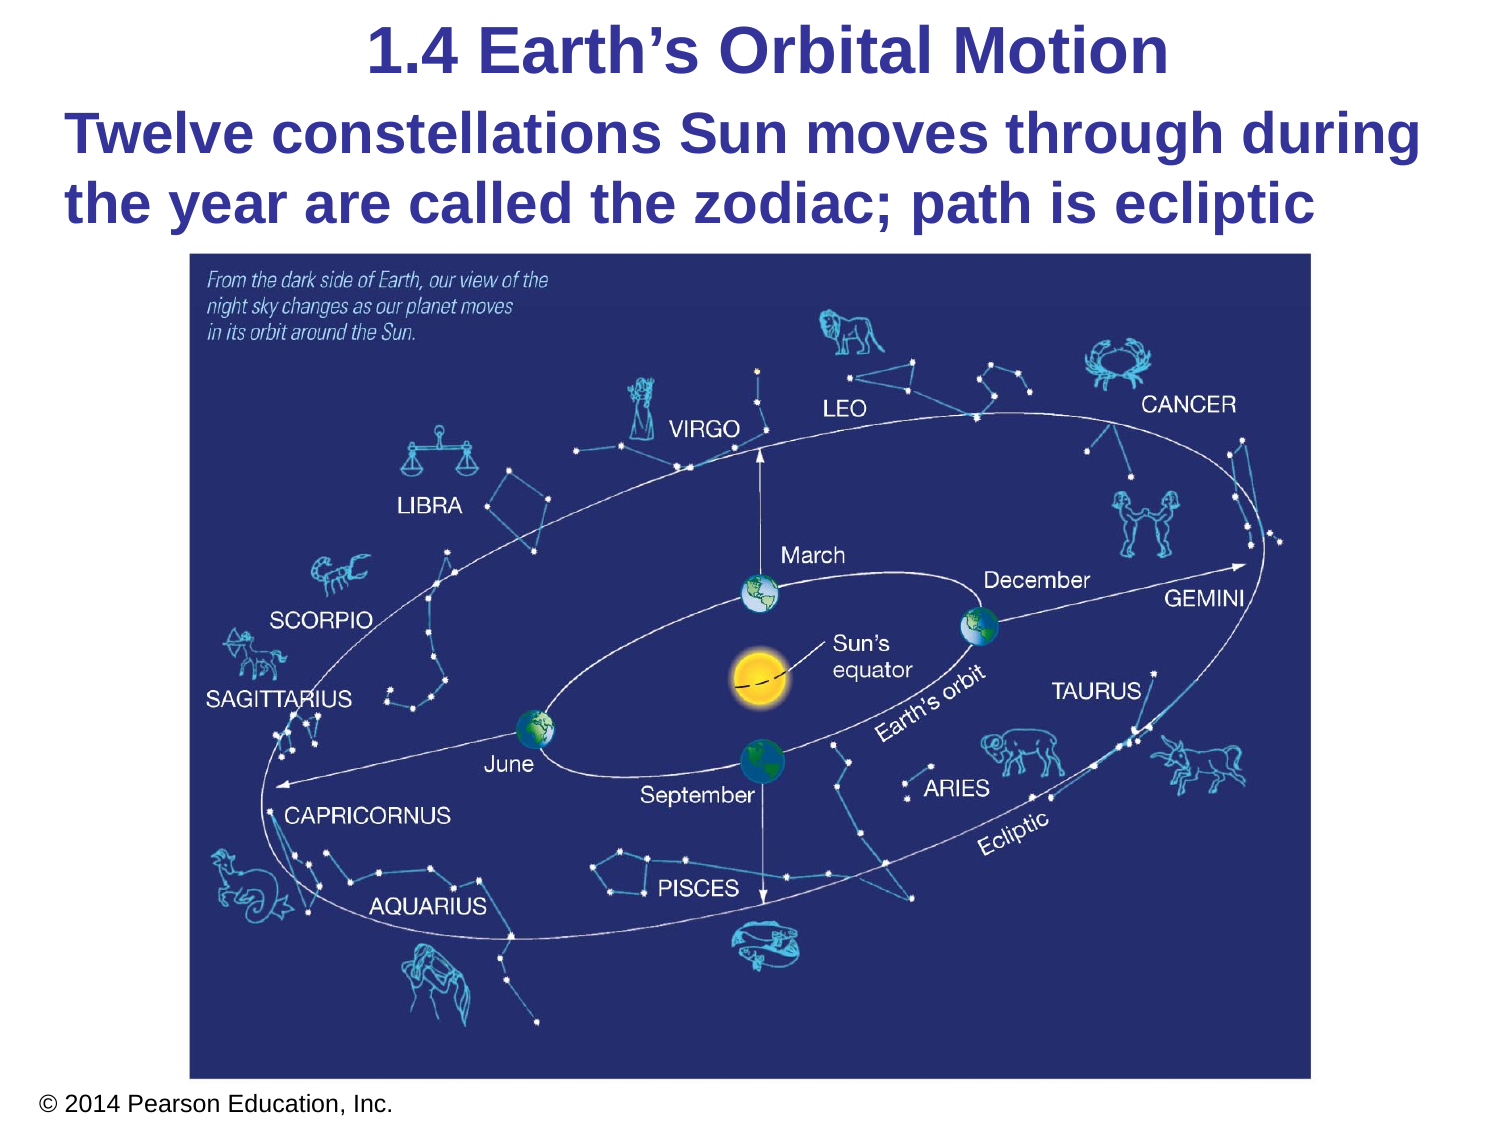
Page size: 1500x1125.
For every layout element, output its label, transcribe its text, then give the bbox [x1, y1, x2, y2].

picture [180, 245, 1319, 1083]
text_box Twelve constellations Sun moves through during the year are called the zodiac; path is ecliptic [50, 87, 1450, 243]
text_box 1.4 Earth’s Orbital Motion [87, 0, 1450, 87]
